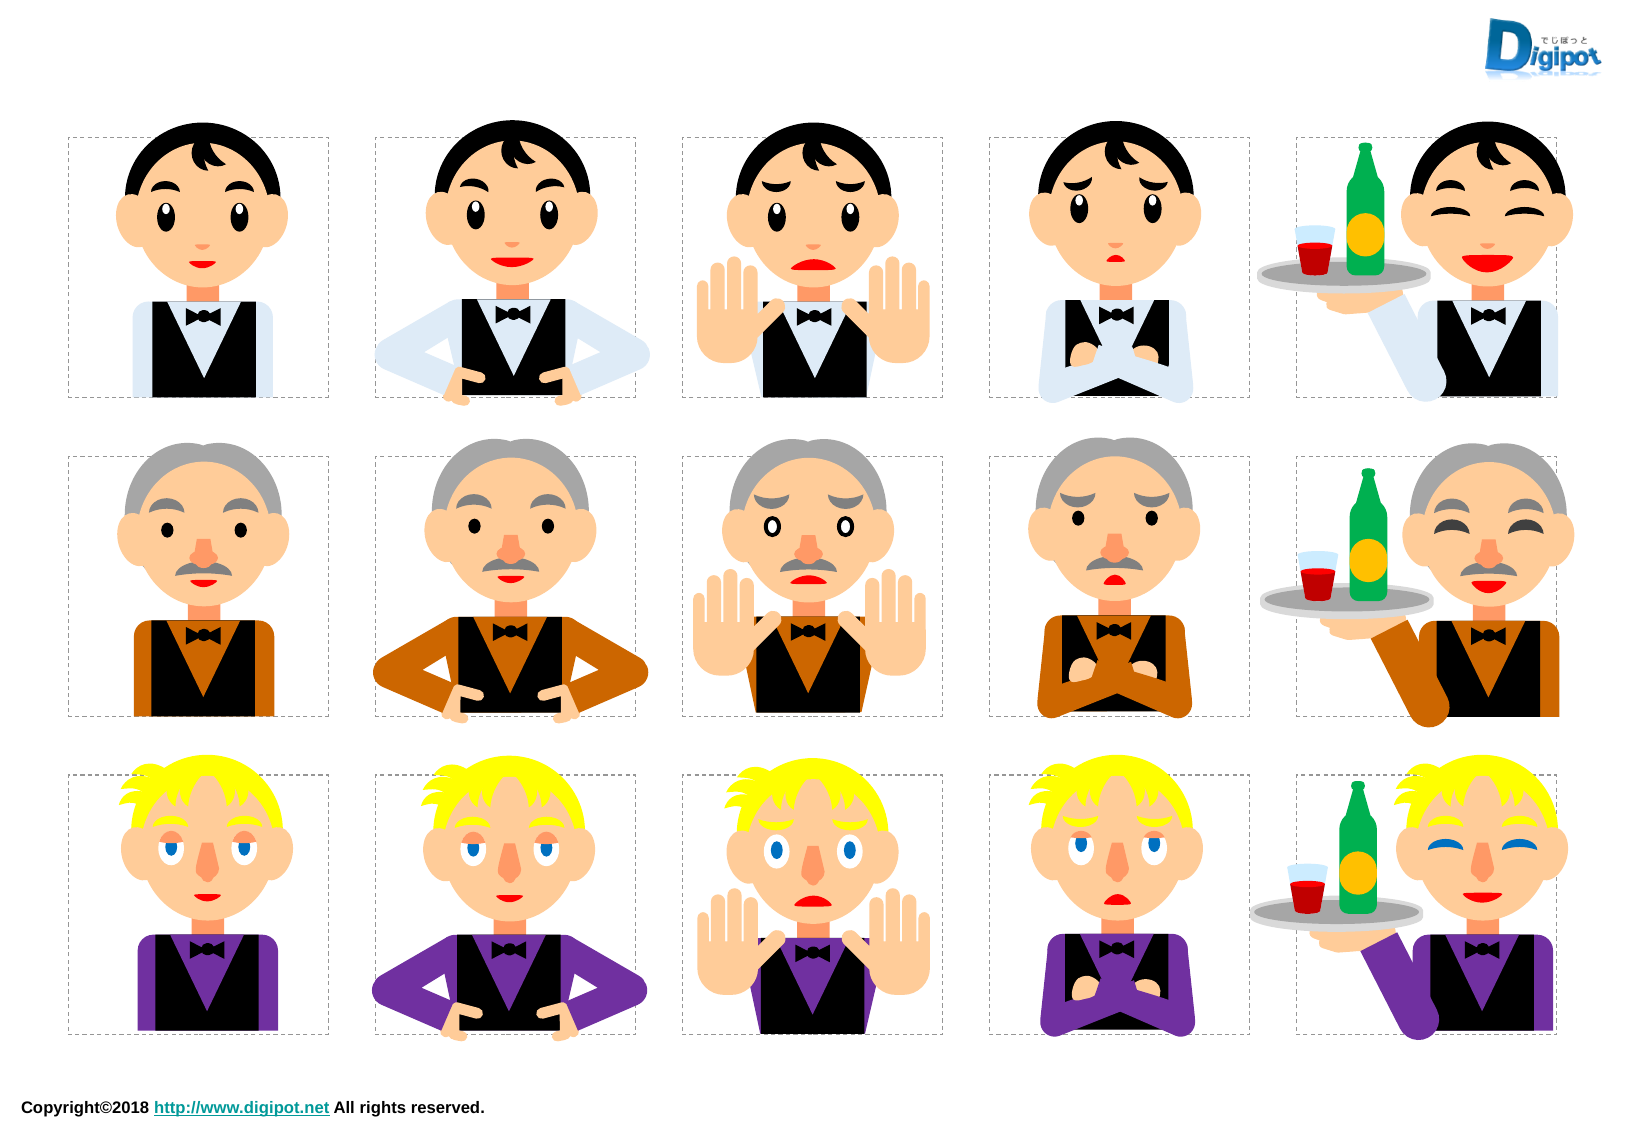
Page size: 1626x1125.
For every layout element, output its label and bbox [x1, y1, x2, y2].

text_box [1256, 121, 1573, 412]
text_box [379, 438, 642, 724]
text_box [1025, 120, 1207, 397]
text_box [696, 122, 930, 399]
text_box [381, 119, 644, 406]
text_box [116, 122, 288, 398]
picture [1485, 18, 1602, 82]
text_box [120, 754, 293, 1031]
text_box [1023, 437, 1206, 712]
text_box [1026, 754, 1209, 1031]
text_box [697, 757, 931, 1035]
text_box [117, 442, 289, 717]
text_box [692, 438, 926, 713]
text_box [1259, 443, 1574, 738]
text_box [1249, 754, 1568, 1051]
text_box [378, 755, 641, 1042]
